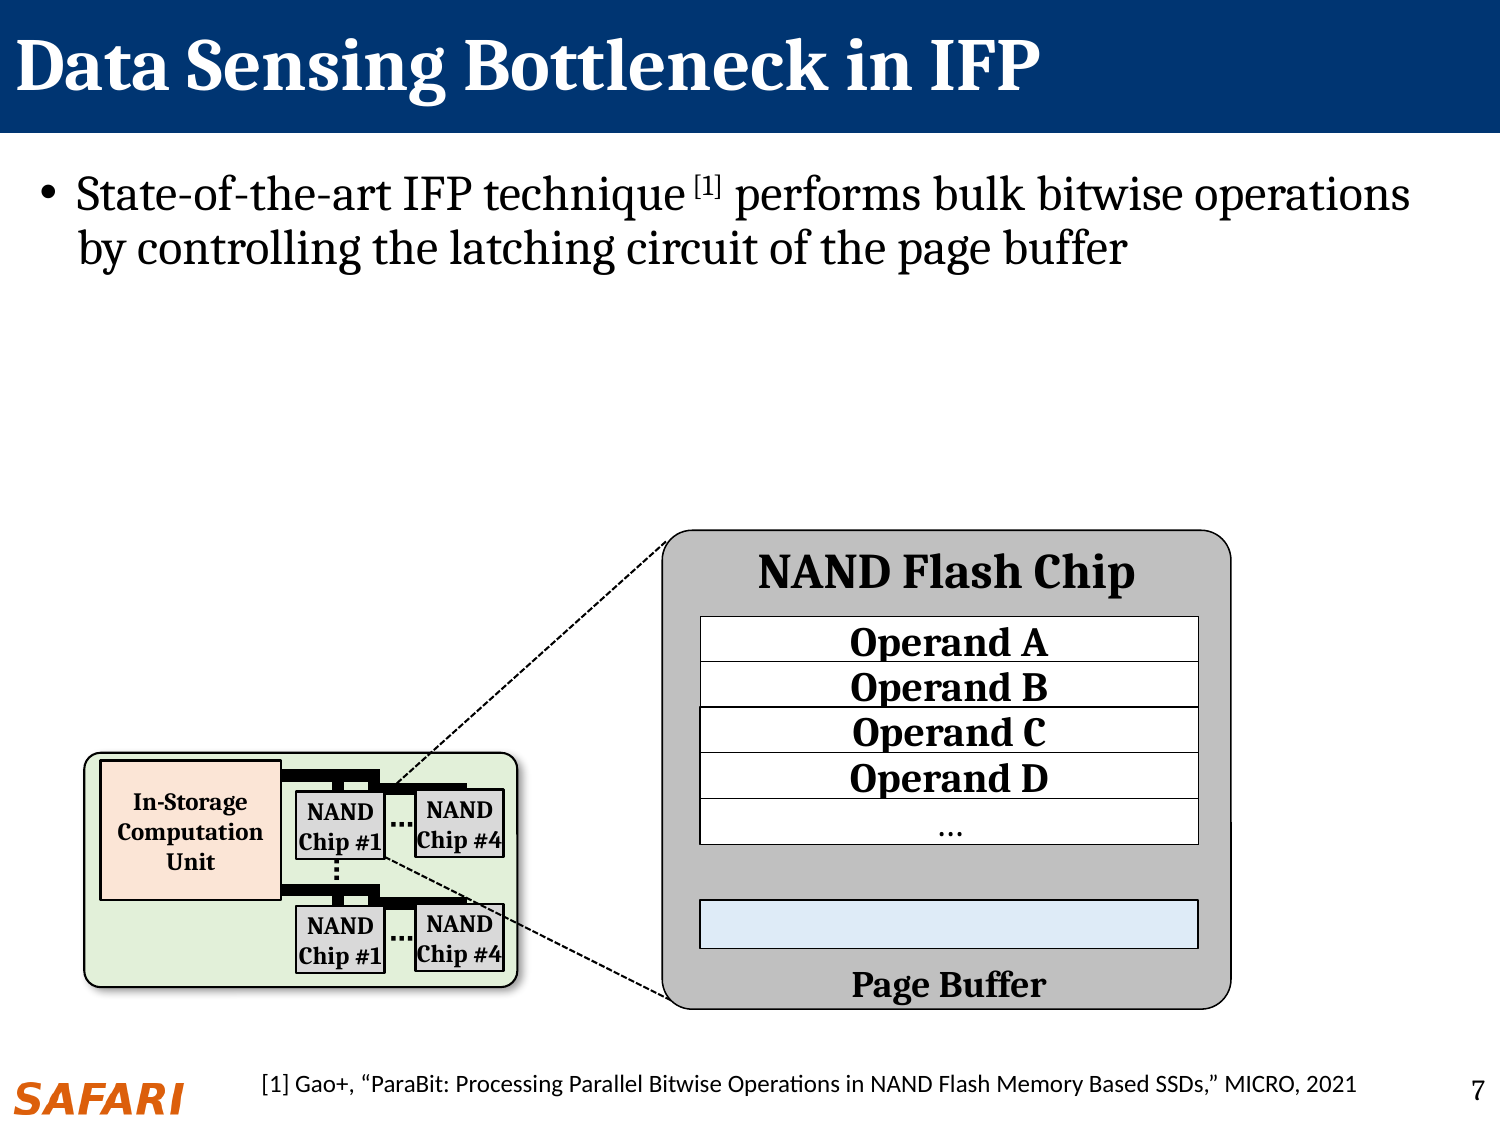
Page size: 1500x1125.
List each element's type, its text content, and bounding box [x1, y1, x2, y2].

picture [12, 1073, 190, 1125]
text_box [813, 184, 1106, 246]
text_box 7 [1368, 1064, 1500, 1115]
title Data Sensing Bottleneck in IFP [0, 0, 1500, 133]
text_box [662, 530, 1231, 1014]
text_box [84, 752, 518, 988]
text_box [1] Gao+, “ParaBit: Processing Parallel Bitwise Operations in NAND Flash Memory Based SSDs,” MICRO, 2021 [246, 1060, 1381, 1125]
list State-of-the-art IFP technique [1] performs bulk bitwise operations by controlling the latching circuit of the page buffer [24, 159, 1476, 470]
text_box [384, 540, 662, 795]
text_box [384, 856, 662, 1005]
